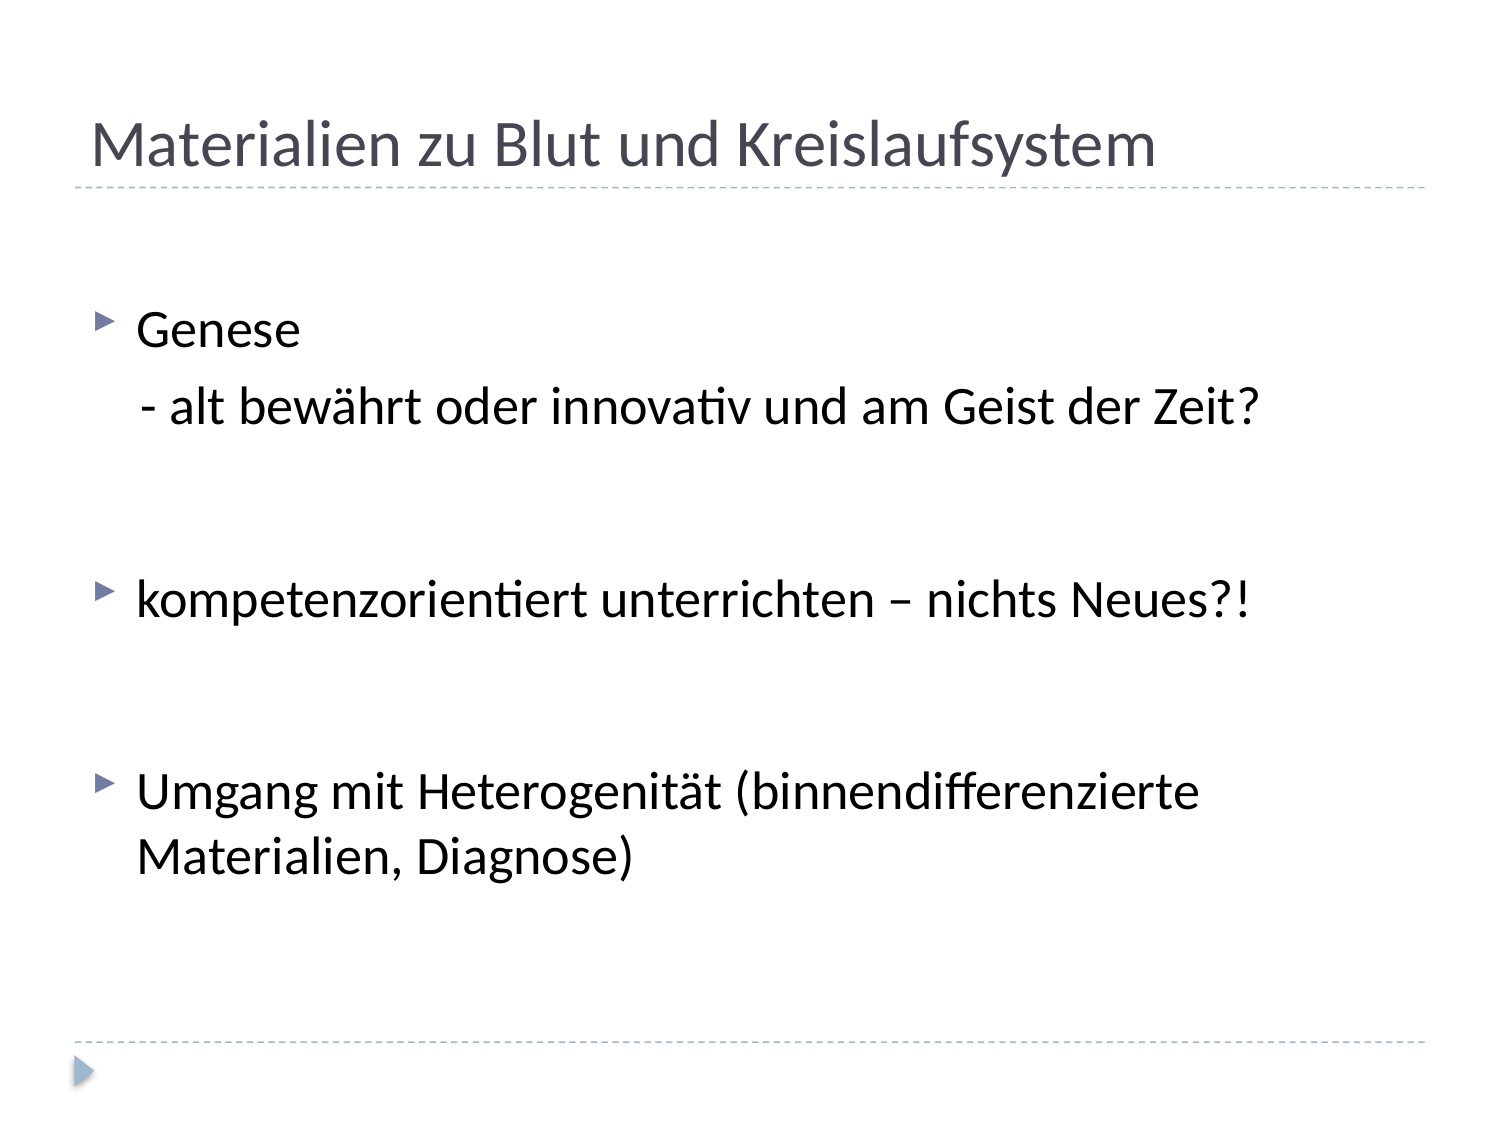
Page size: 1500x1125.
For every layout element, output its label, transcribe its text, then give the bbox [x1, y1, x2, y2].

list Genese - alt bewährt oder innovativ und am Geist der Zeit? kompetenzorientiert unterrichten – nichts Neues?! Umgang mit Heterogenität (binnendifferenzierte Materialien, Diagnose) [76, 207, 1427, 963]
title Materialien zu Blut und Kreislaufsystem [74, 24, 1426, 188]
